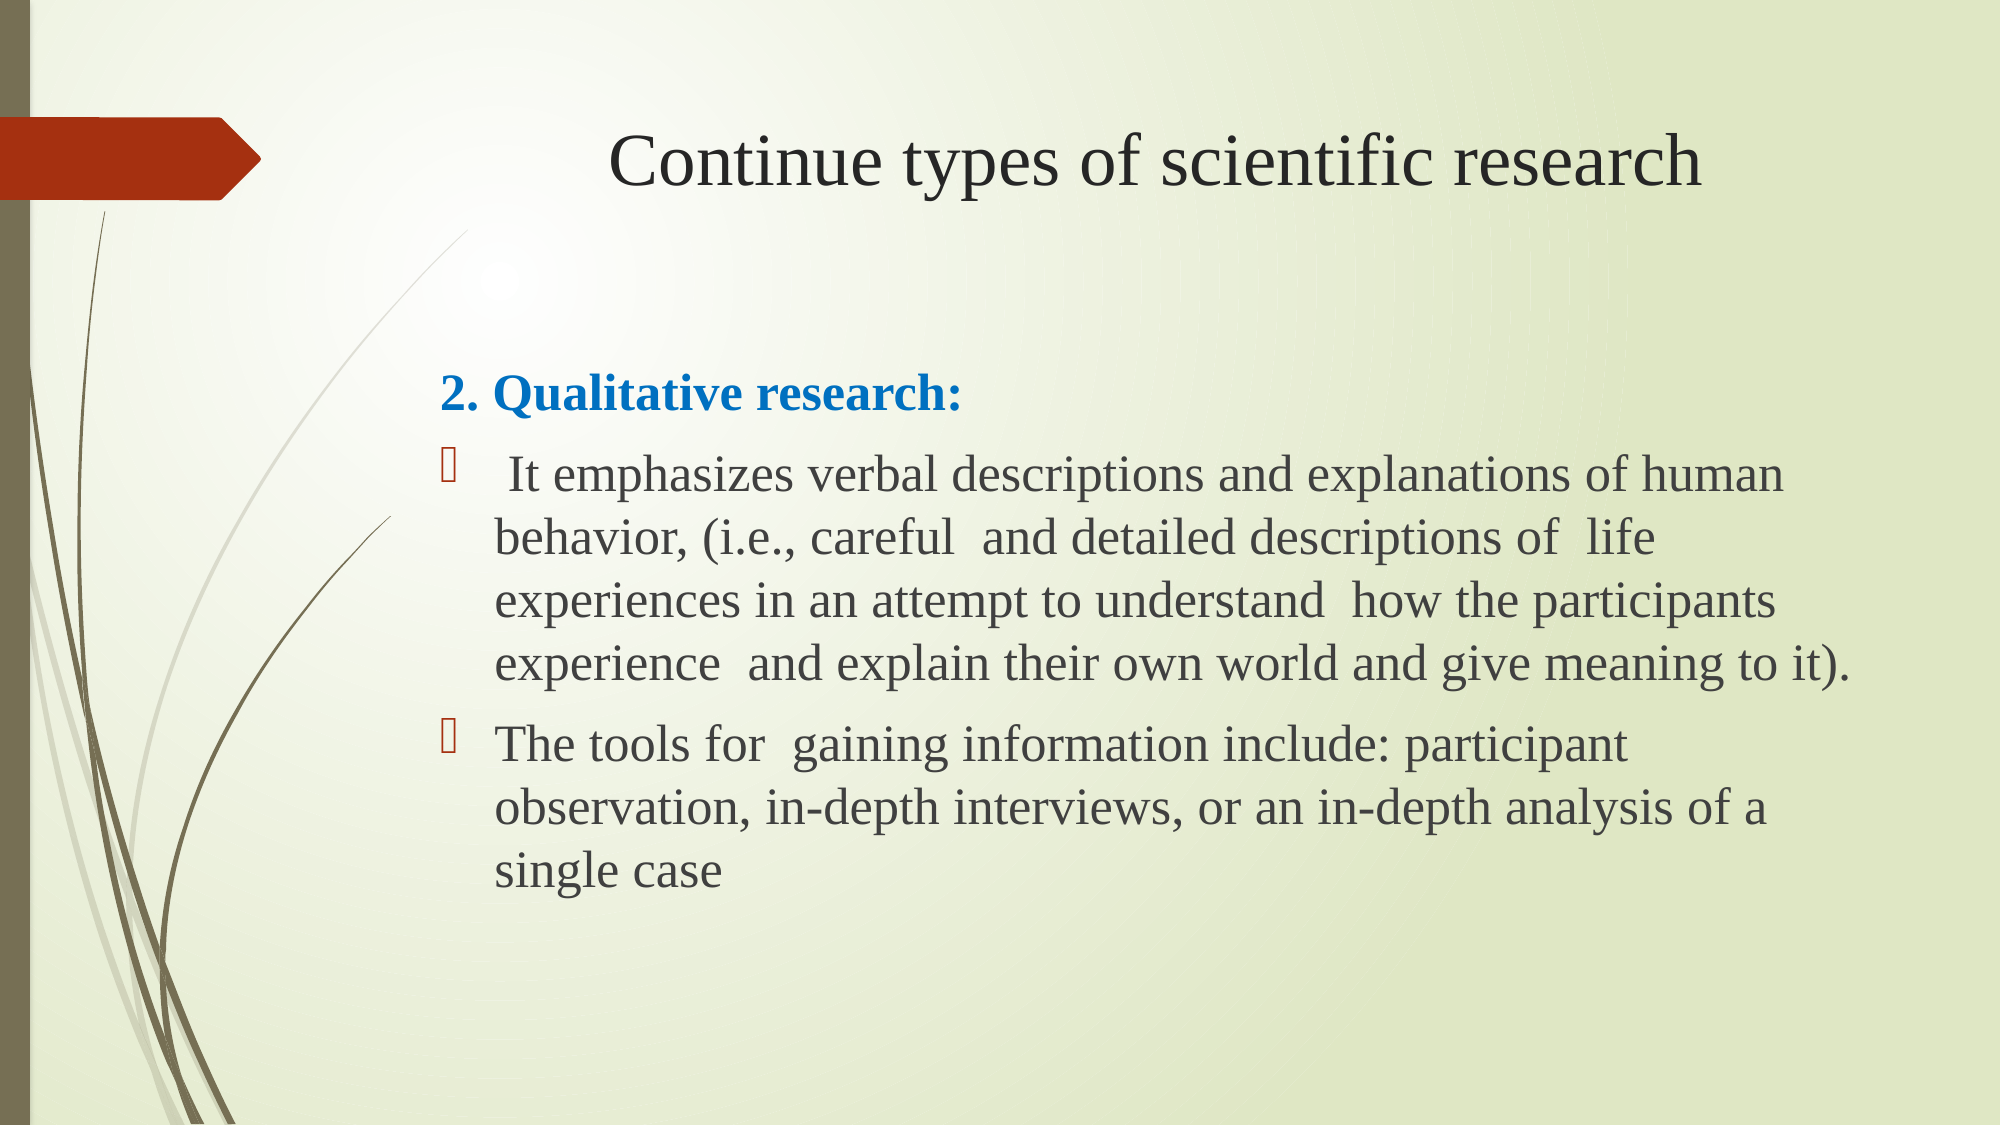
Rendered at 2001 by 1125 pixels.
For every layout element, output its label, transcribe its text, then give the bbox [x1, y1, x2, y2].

title Continue types of scientific research [425, 102, 1888, 313]
list 2. Qualitative research: It emphasizes verbal descriptions and explanations of human behavior, (i.e., careful and detailed descriptions of life experiences in an attempt to understand how the participants experience and explain their own world and give meaning to it). The tools for gaining information include: participant observation, in-depth interviews, or an in-depth analysis of a single case [424, 350, 1888, 970]
